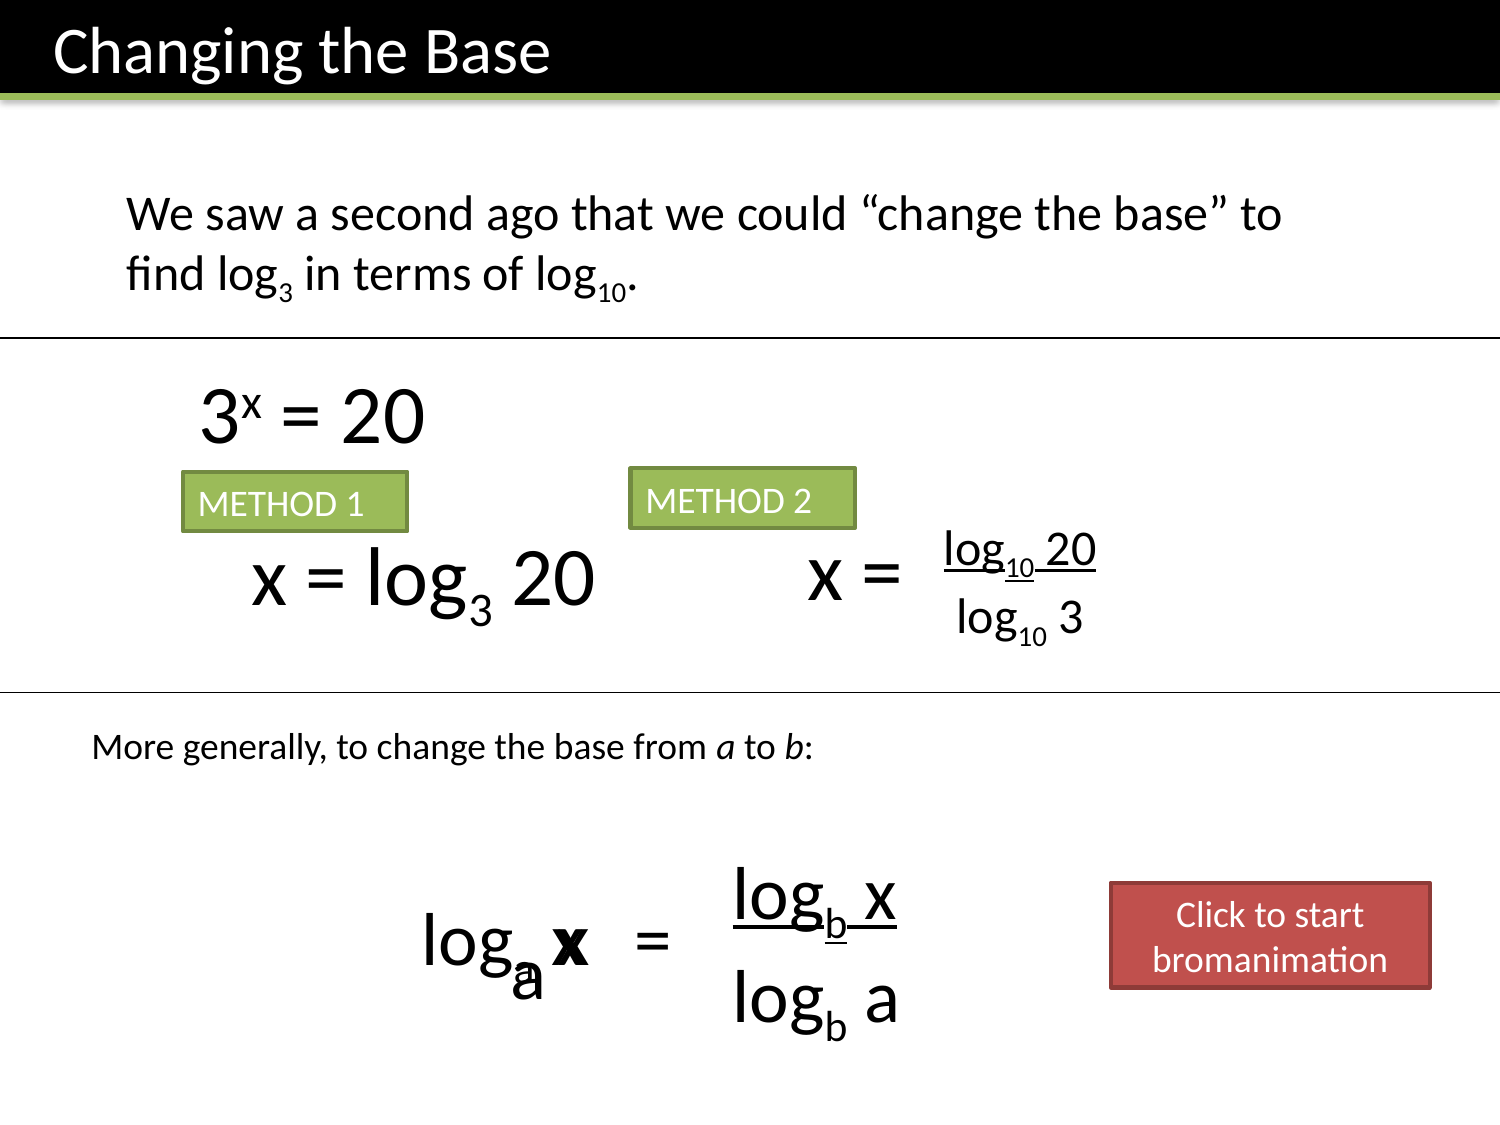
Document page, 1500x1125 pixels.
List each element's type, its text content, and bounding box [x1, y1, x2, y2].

text_box 3x = 20 [5, 352, 620, 468]
text_box METHOD 2 [628, 466, 857, 530]
text_box We saw a second ago that we could “change the base” to find log3 in terms of log10. [112, 172, 1329, 316]
text_box Click to start bromanimation [1109, 881, 1432, 990]
text_box x = log3 20 [116, 515, 731, 644]
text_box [738, 507, 1115, 645]
text_box loga x = [406, 882, 703, 1090]
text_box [0, 0, 1500, 99]
text_box x [543, 882, 603, 988]
text_box logb x logb a [717, 837, 1014, 1057]
text_box a [495, 916, 555, 1022]
text_box METHOD 1 [181, 470, 409, 533]
text_box More generally, to change the base from a to b: [76, 714, 892, 775]
